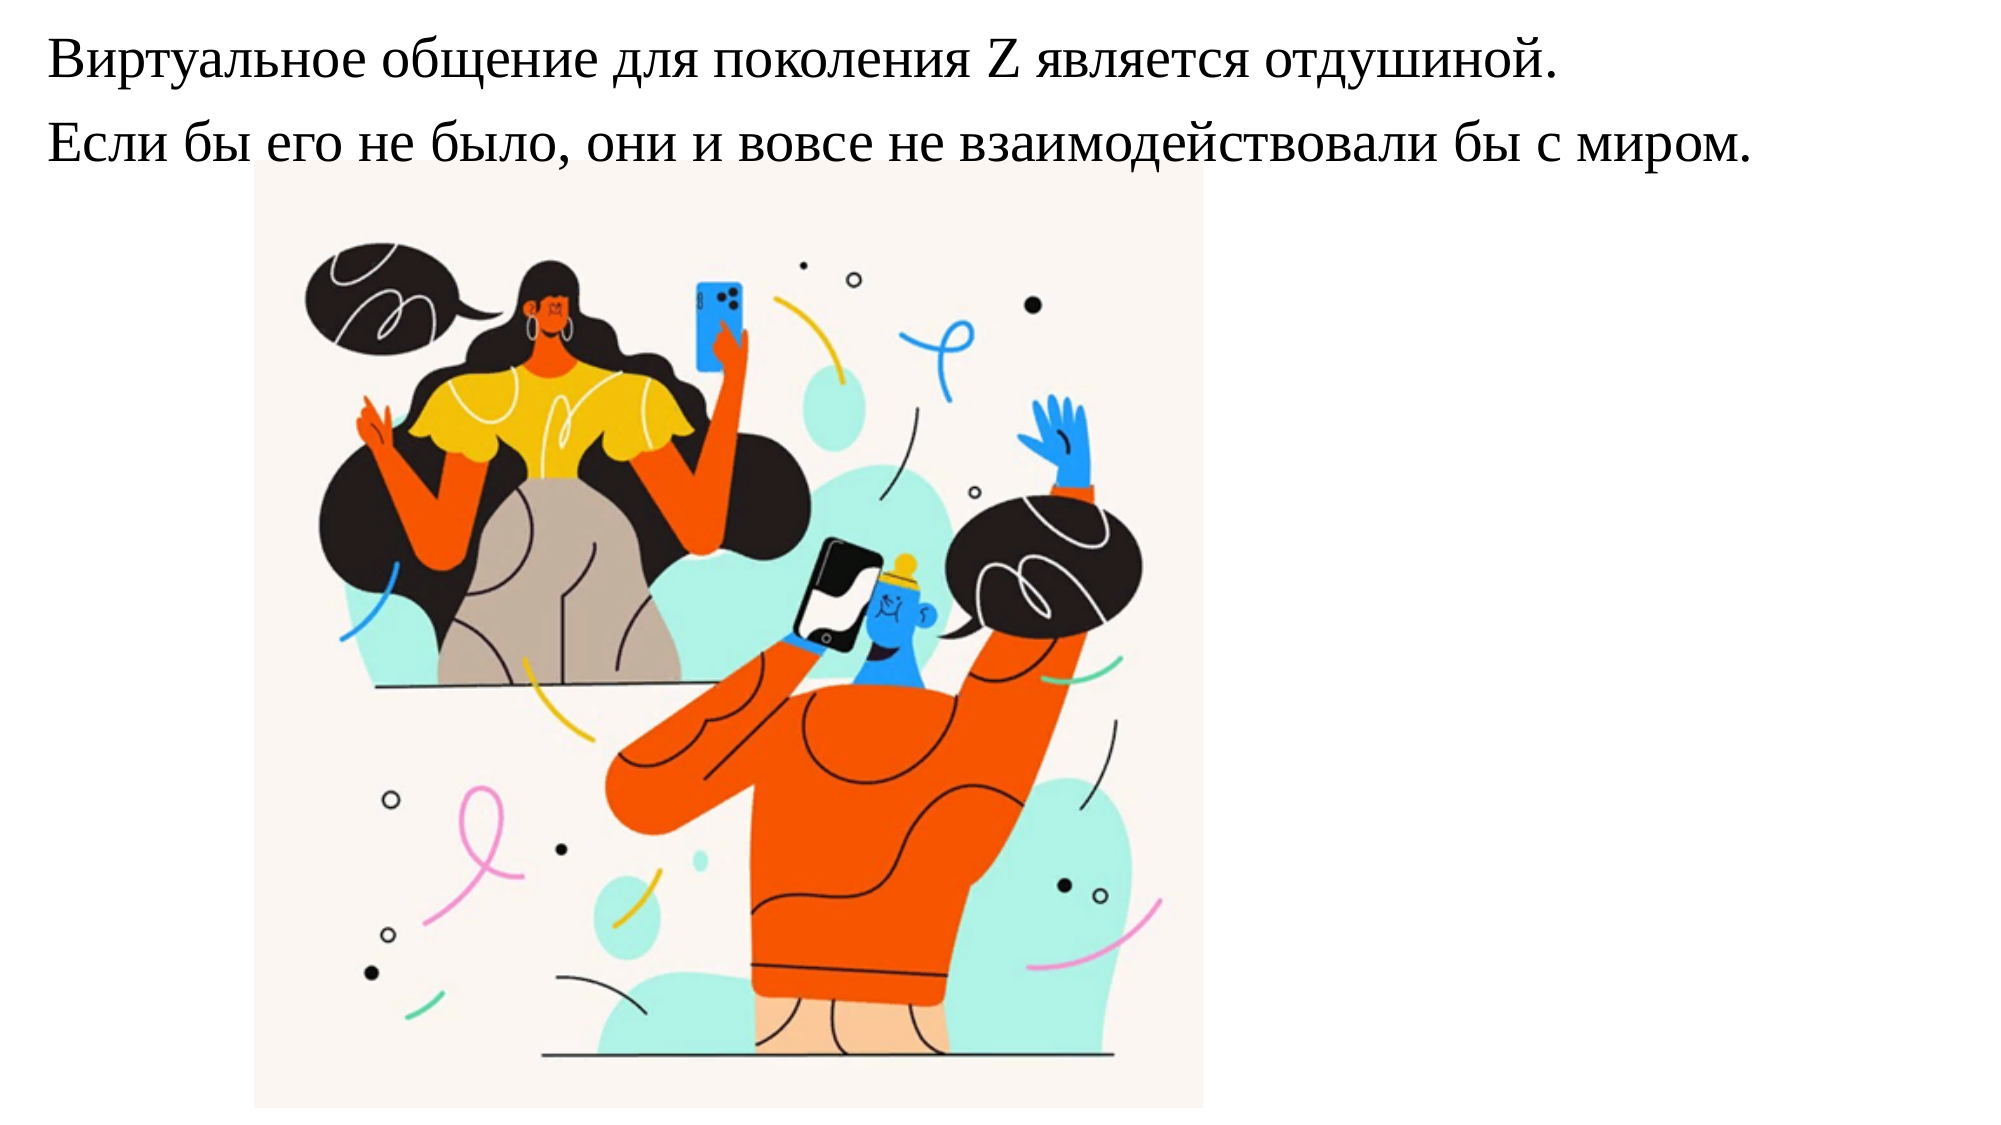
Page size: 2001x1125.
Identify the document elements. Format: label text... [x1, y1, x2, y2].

list Виртуальное общение для поколения Z является отдушиной. Если бы его не было, они и вовсе не взаимодействовали бы с миром. [32, 19, 1944, 410]
picture [254, 160, 1203, 1108]
